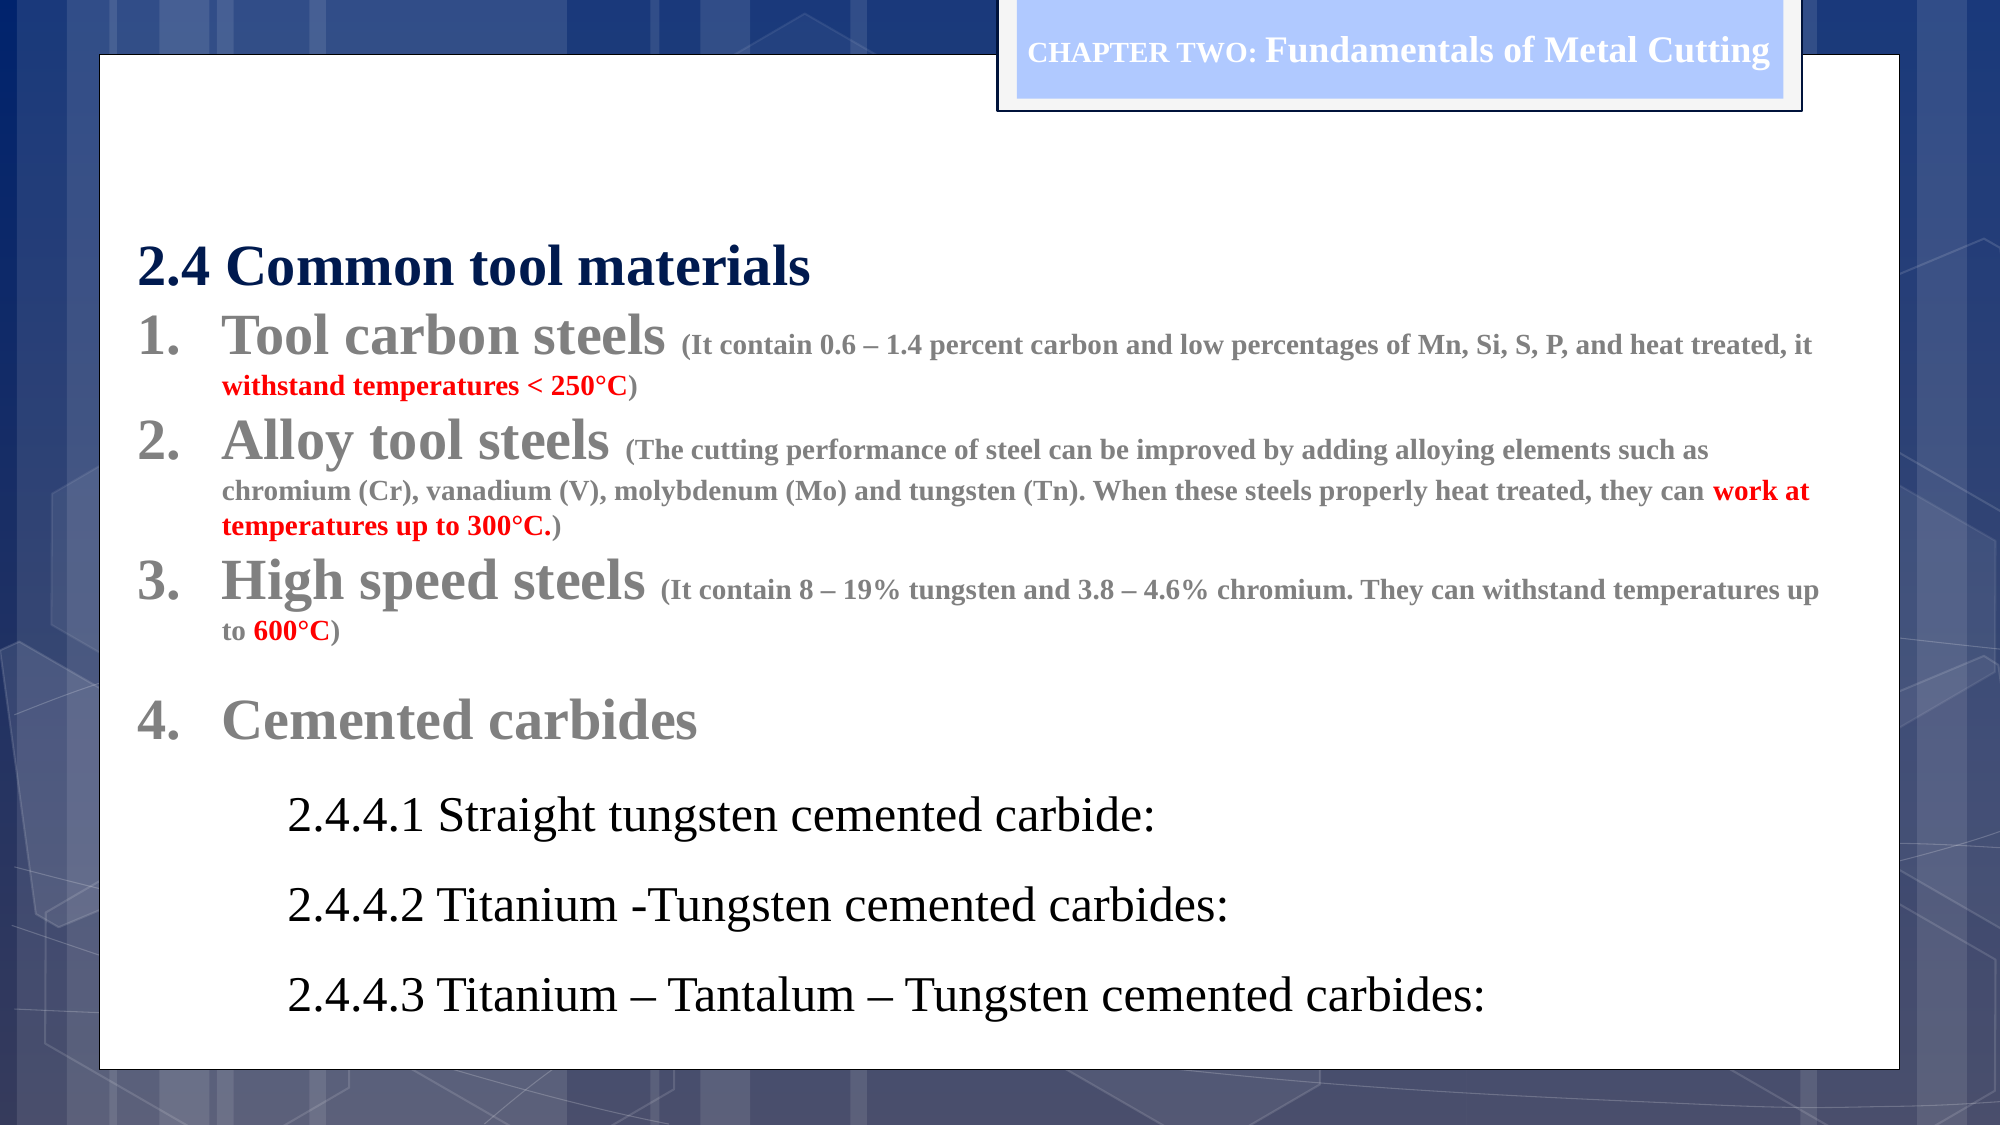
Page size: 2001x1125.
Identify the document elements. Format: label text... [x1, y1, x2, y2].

text_box CHAPTER TWO: Fundamentals of Metal Cutting [940, 0, 1858, 78]
text_box 2.4 Common tool materials Tool carbon steels (It contain 0.6 – 1.4 percent carbon and low percentages of Mn, Si, S, P, and heat treated, it withstand temperatures < 250°C) Alloy tool steels (The cutting performance of steel can be improved by adding alloying elements such as chromium (Cr), vanadium (V), molybdenum (Mo) and tungsten (Tn). When these steels properly heat treated, they can work at temperatures up to 300°C.) High speed steels (It contain 8 – 19% tungsten and 3.8 – 4.6% chromium. They can withstand temperatures up to 600°C) Cemented carbides 2.4.4.1 Straight tungsten cemented carbide: 2.4.4.2 Titanium -Tungsten cemented carbides: 2.4.4.3 Titanium – Tantalum – Tungsten cemented carbides: [122, 293, 1858, 1029]
